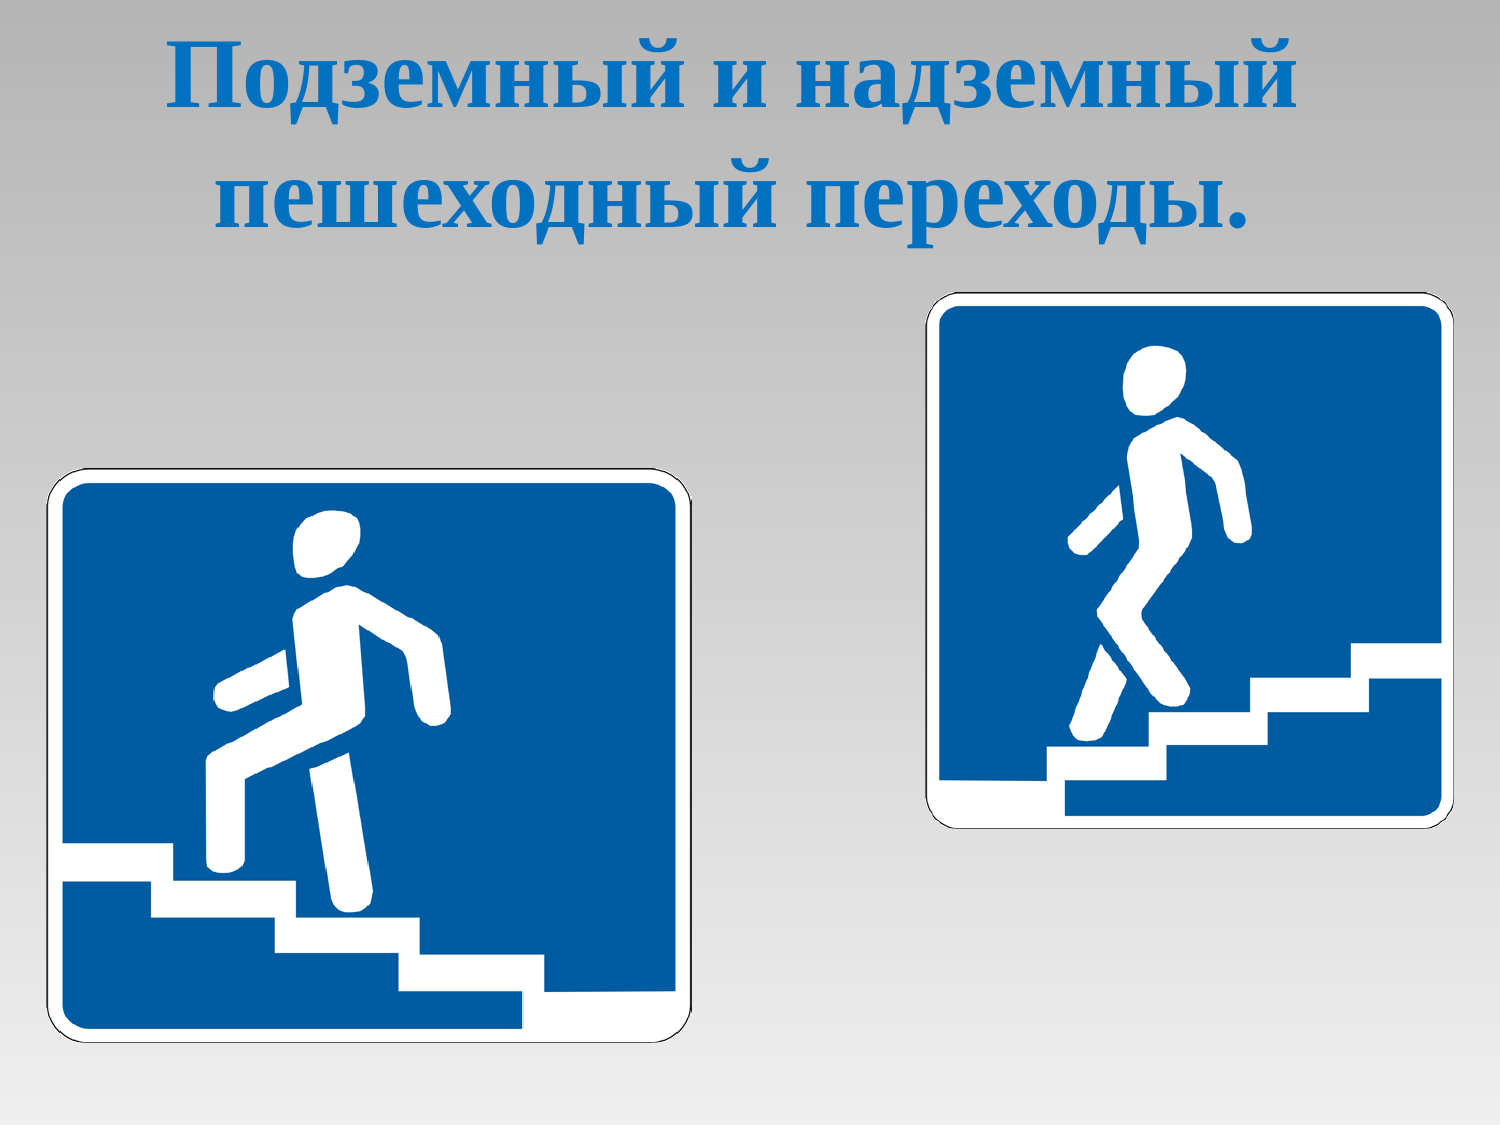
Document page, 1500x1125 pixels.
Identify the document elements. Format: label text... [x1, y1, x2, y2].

picture [46, 468, 692, 1044]
picture [925, 292, 1454, 830]
text_box Подземный и надземный пешеходный переходы. [0, 0, 1465, 255]
